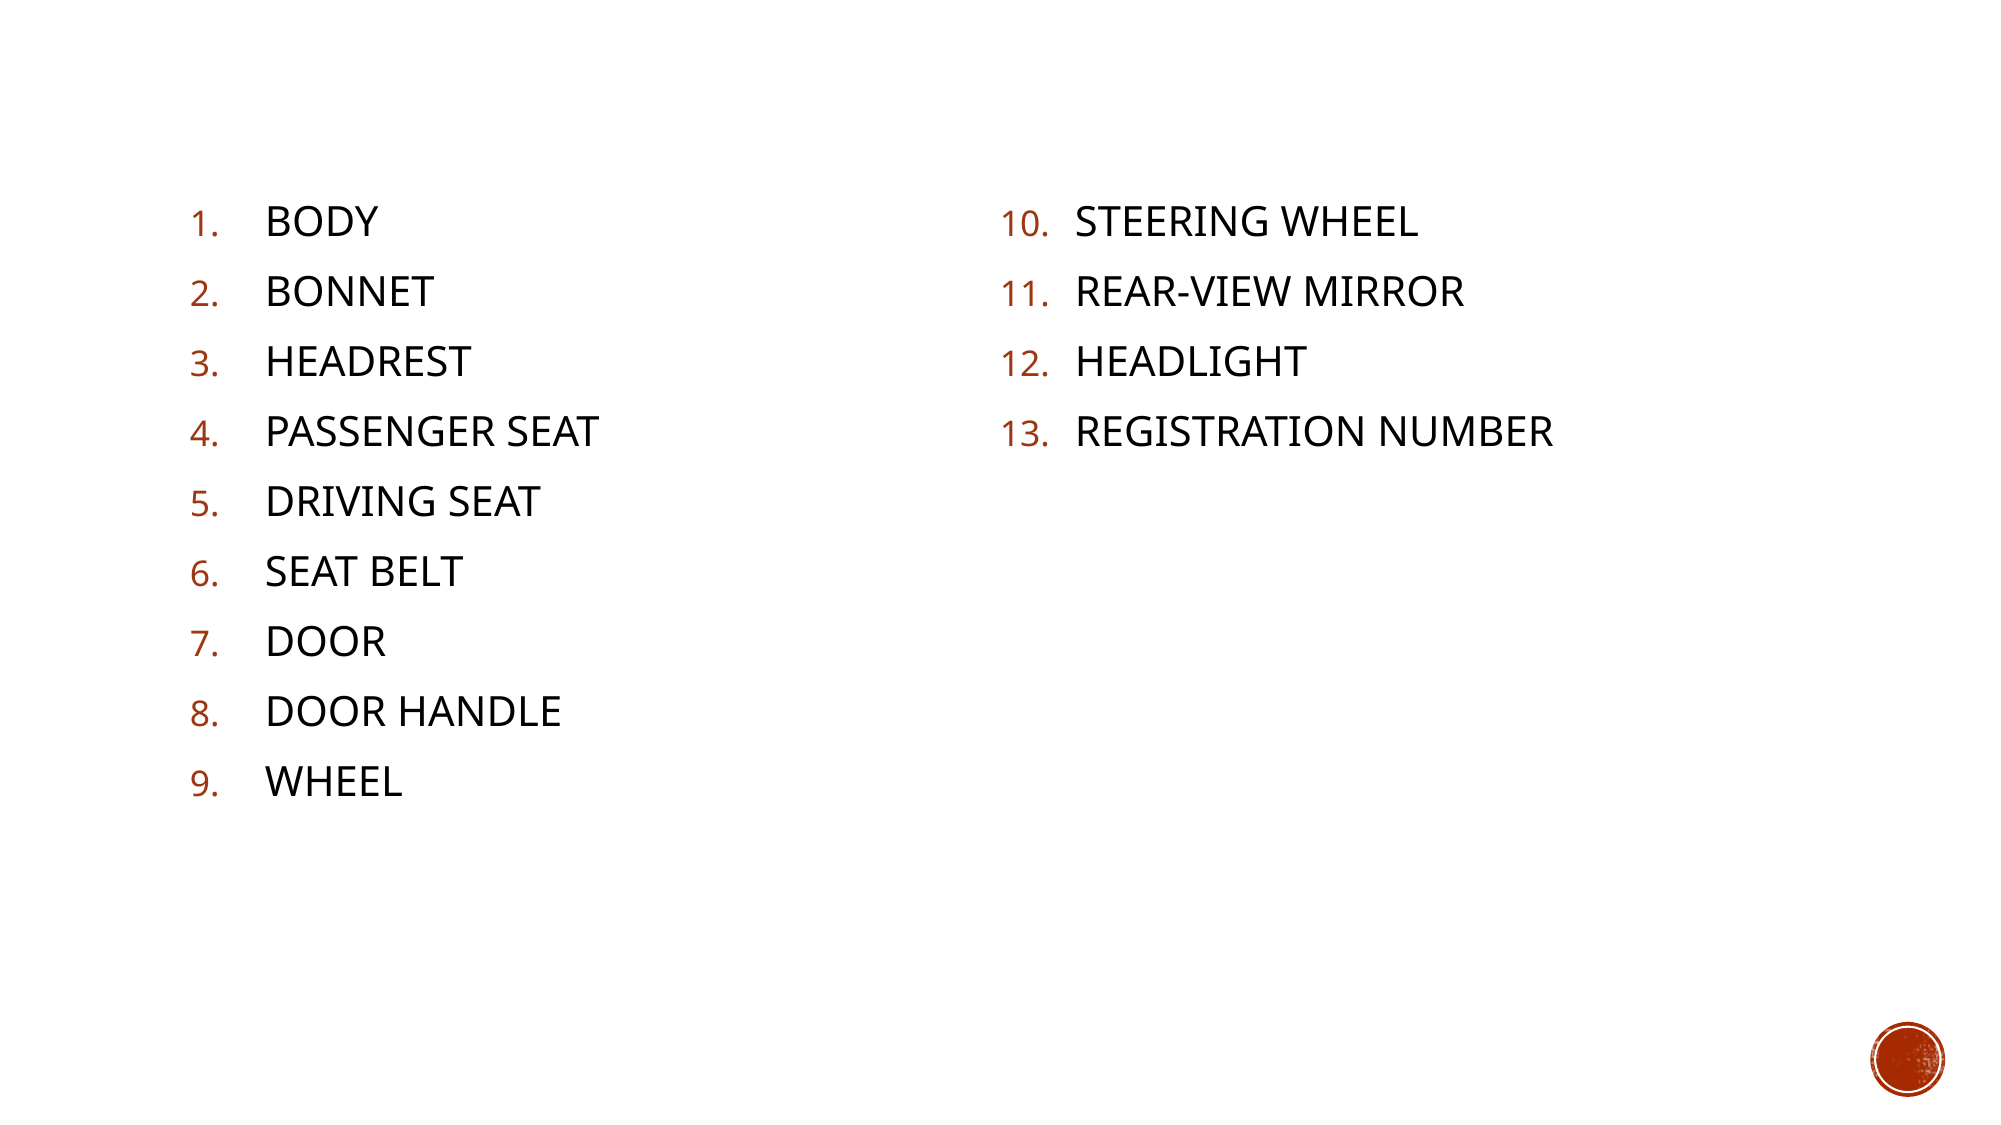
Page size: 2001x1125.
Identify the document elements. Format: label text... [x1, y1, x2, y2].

list BODY BONNET HEADREST PASSENGER SEAT DRIVING SEAT SEAT BELT DOOR DOOR HANDLE WHEEL STEERING WHEEL REAR-VIEW MIRROR HEADLIGHT REGISTRATION NUMBER [174, 193, 1825, 858]
